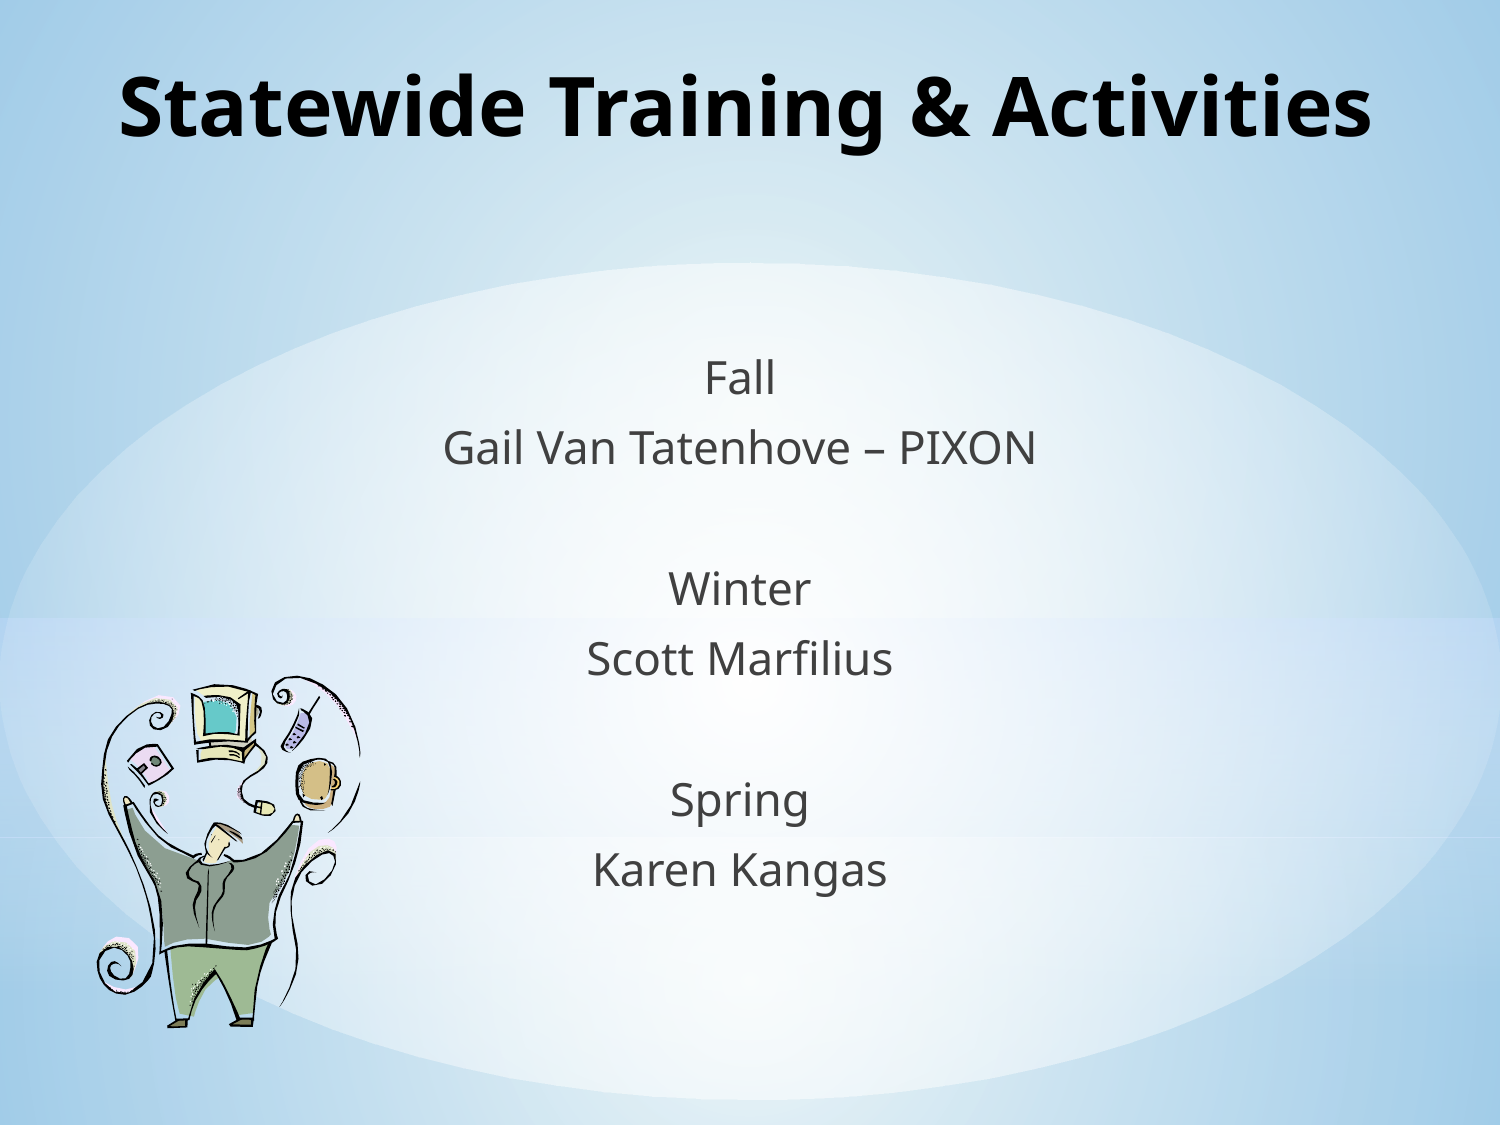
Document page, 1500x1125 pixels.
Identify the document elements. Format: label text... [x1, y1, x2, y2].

picture [92, 671, 365, 1033]
list Fall Gail Van Tatenhove – PIXON Winter Scott Marfilius Spring Karen Kangas [211, 340, 1262, 1093]
title Statewide Training & Activities [30, 46, 1463, 235]
